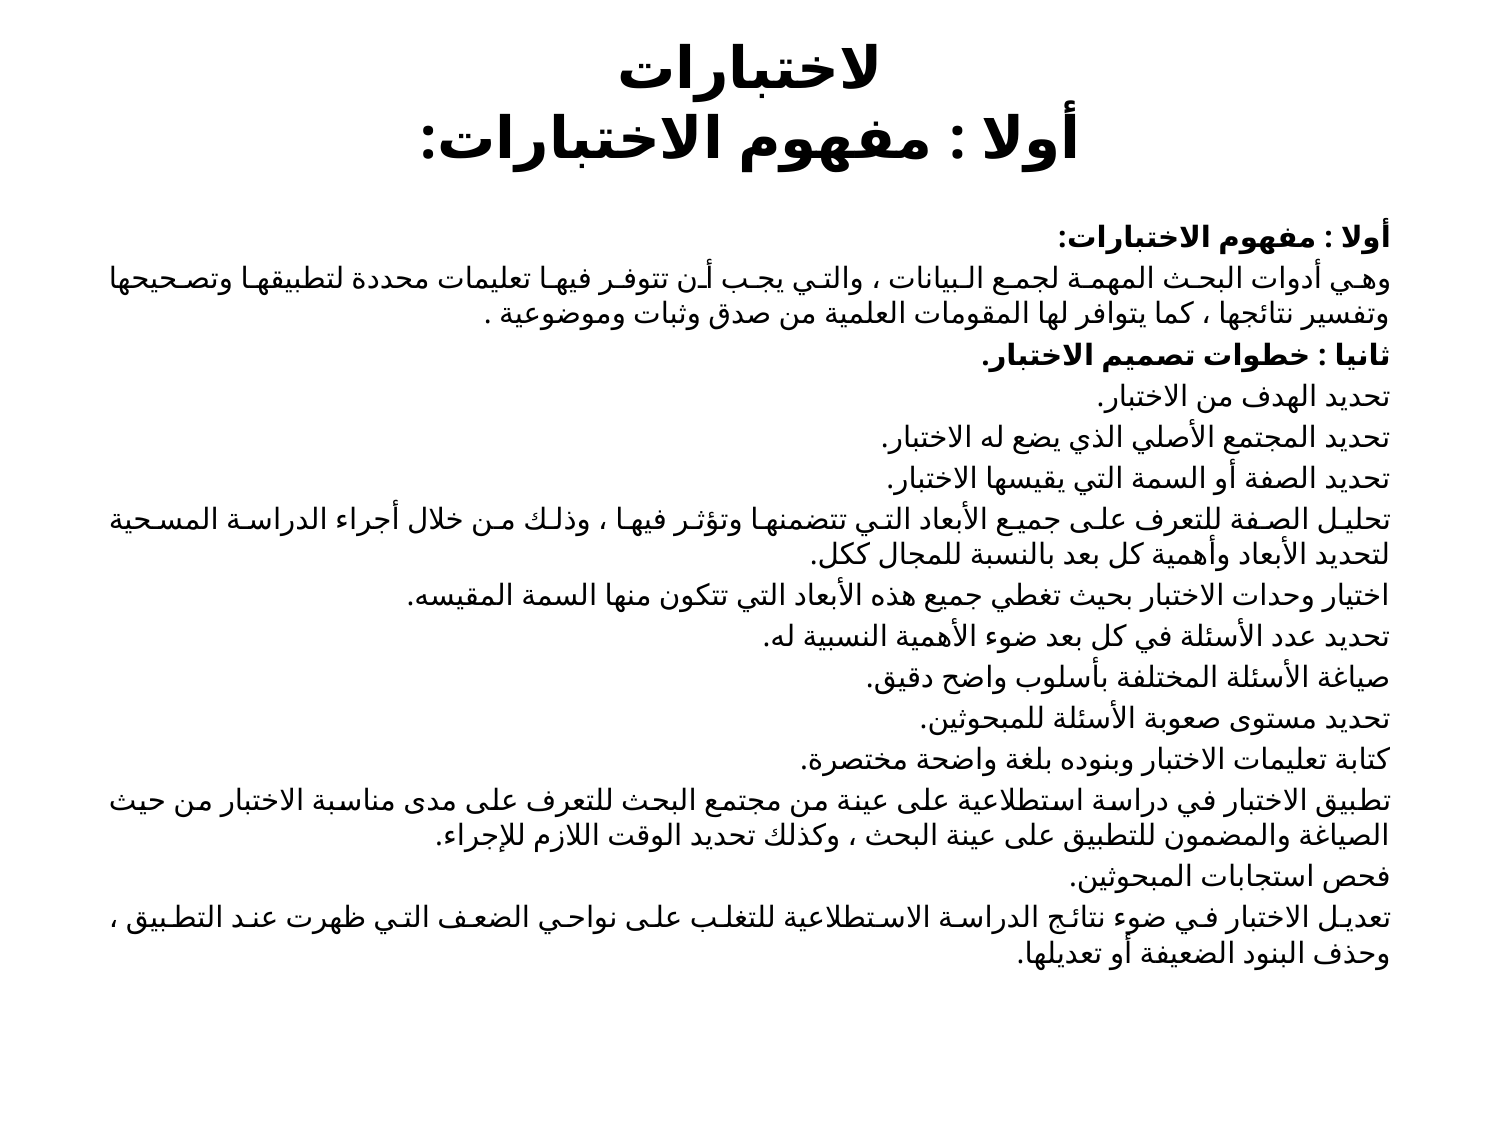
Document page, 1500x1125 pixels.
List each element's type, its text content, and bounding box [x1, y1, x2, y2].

subtitle أولا : مفهوم الاختبارات: وهي أدوات البحث المهمة لجمع البيانات ، والتي يجب أن تتوفر فيها تعليمات محددة لتطبيقها وتصحيحها وتفسير نتائجها ، كما يتوافر لها المقومات العلمية من صدق وثبات وموضوعية . ثانيا : خطوات تصميم الاختبار. تحديد الهدف من الاختبار. تحديد المجتمع الأصلي الذي يضع له الاختبار. تحديد الصفة أو السمة التي يقيسها الاختبار. تحليل الصفة للتعرف على جميع الأبعاد التي تتضمنها وتؤثر فيها ، وذلك من خلال أجراء الدراسة المسحية لتحديد الأبعاد وأهمية كل بعد بالنسبة للمجال ككل. اختيار وحدات الاختبار بحيث تغطي جميع هذه الأبعاد التي تتكون منها السمة المقيسه. تحديد عدد الأسئلة في كل بعد ضوء الأهمية النسبية له. صياغة الأسئلة المختلفة بأسلوب واضح دقيق. تحديد مستوى صعوبة الأسئلة للمبحوثين. كتابة تعليمات الاختبار وبنوده بلغة واضحة مختصرة. تطبيق الاختبار في دراسة استطلاعية على عينة من مجتمع البحث للتعرف على مدى مناسبة الاختبار من حيث الصياغة والمضمون للتطبيق على عينة البحث ، وكذلك تحديد الوقت اللازم للإجراء. فحص استجابات المبحوثين. تعديل الاختبار في ضوء نتائج الدراسة الاستطلاعية للتغلب على نواحي الضعف التي ظهرت عند التطبيق ، وحذف البنود الضعيفة أو تعديلها. [93, 210, 1407, 985]
title لاختبارات أولا : مفهوم الاختبارات: [112, 23, 1388, 178]
